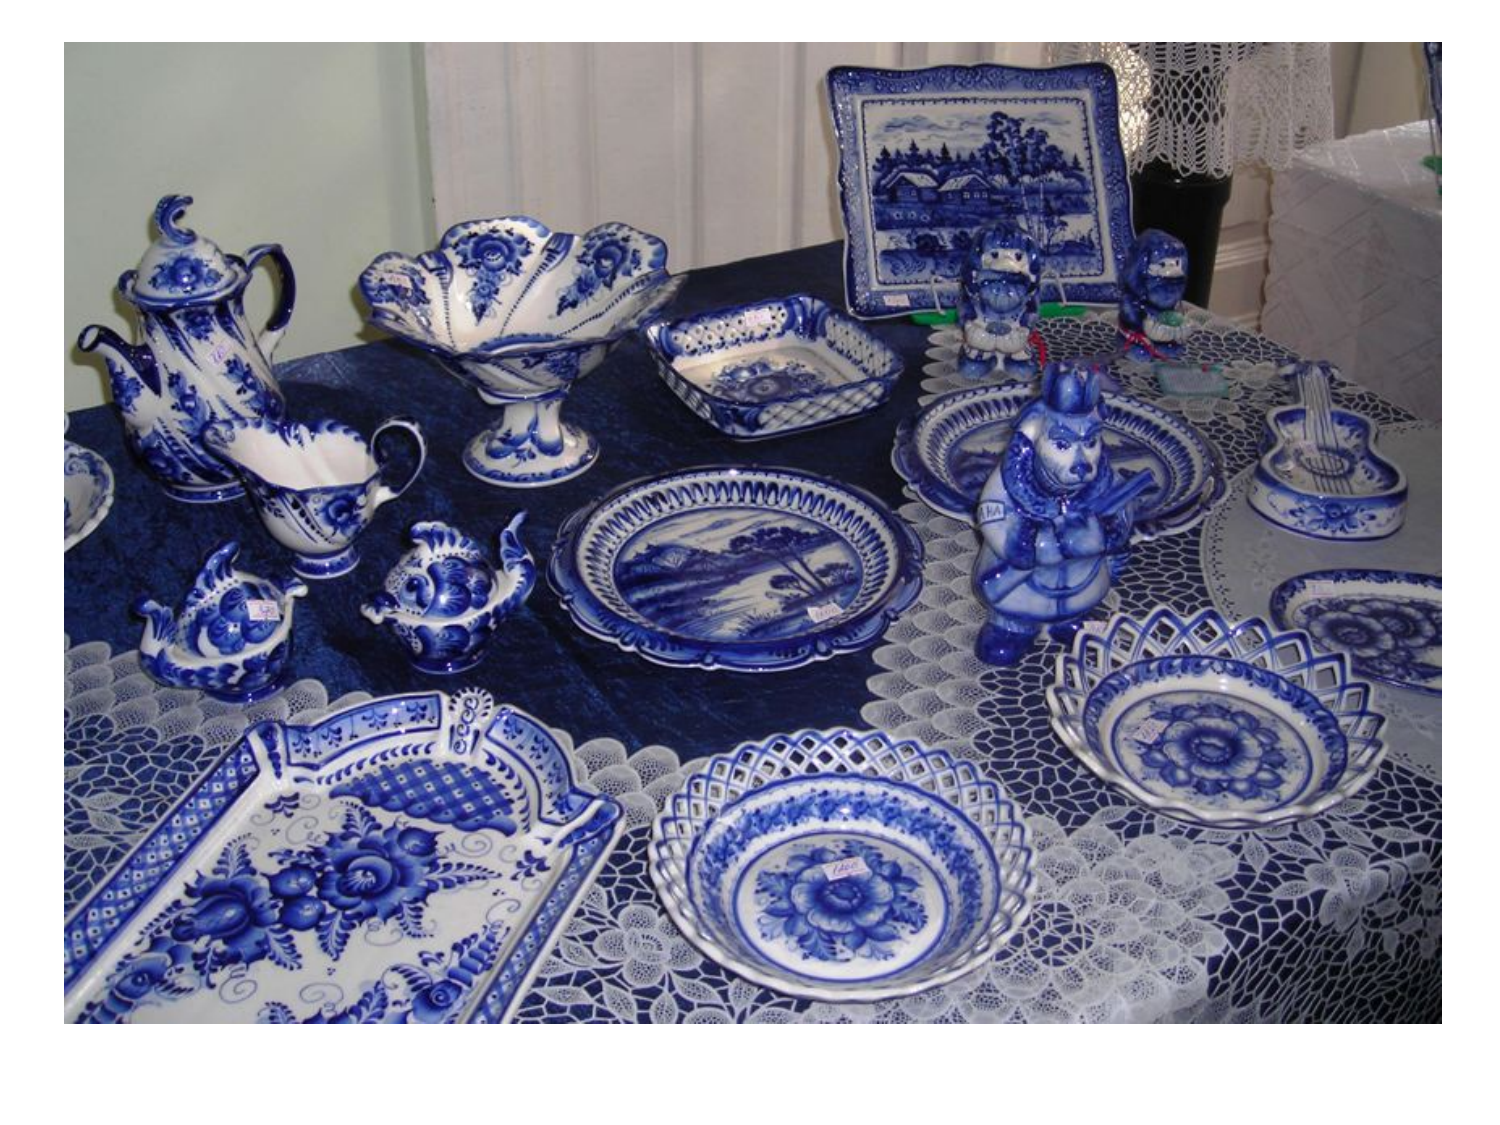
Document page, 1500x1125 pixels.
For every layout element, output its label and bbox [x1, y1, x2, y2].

picture [64, 42, 1442, 1024]
